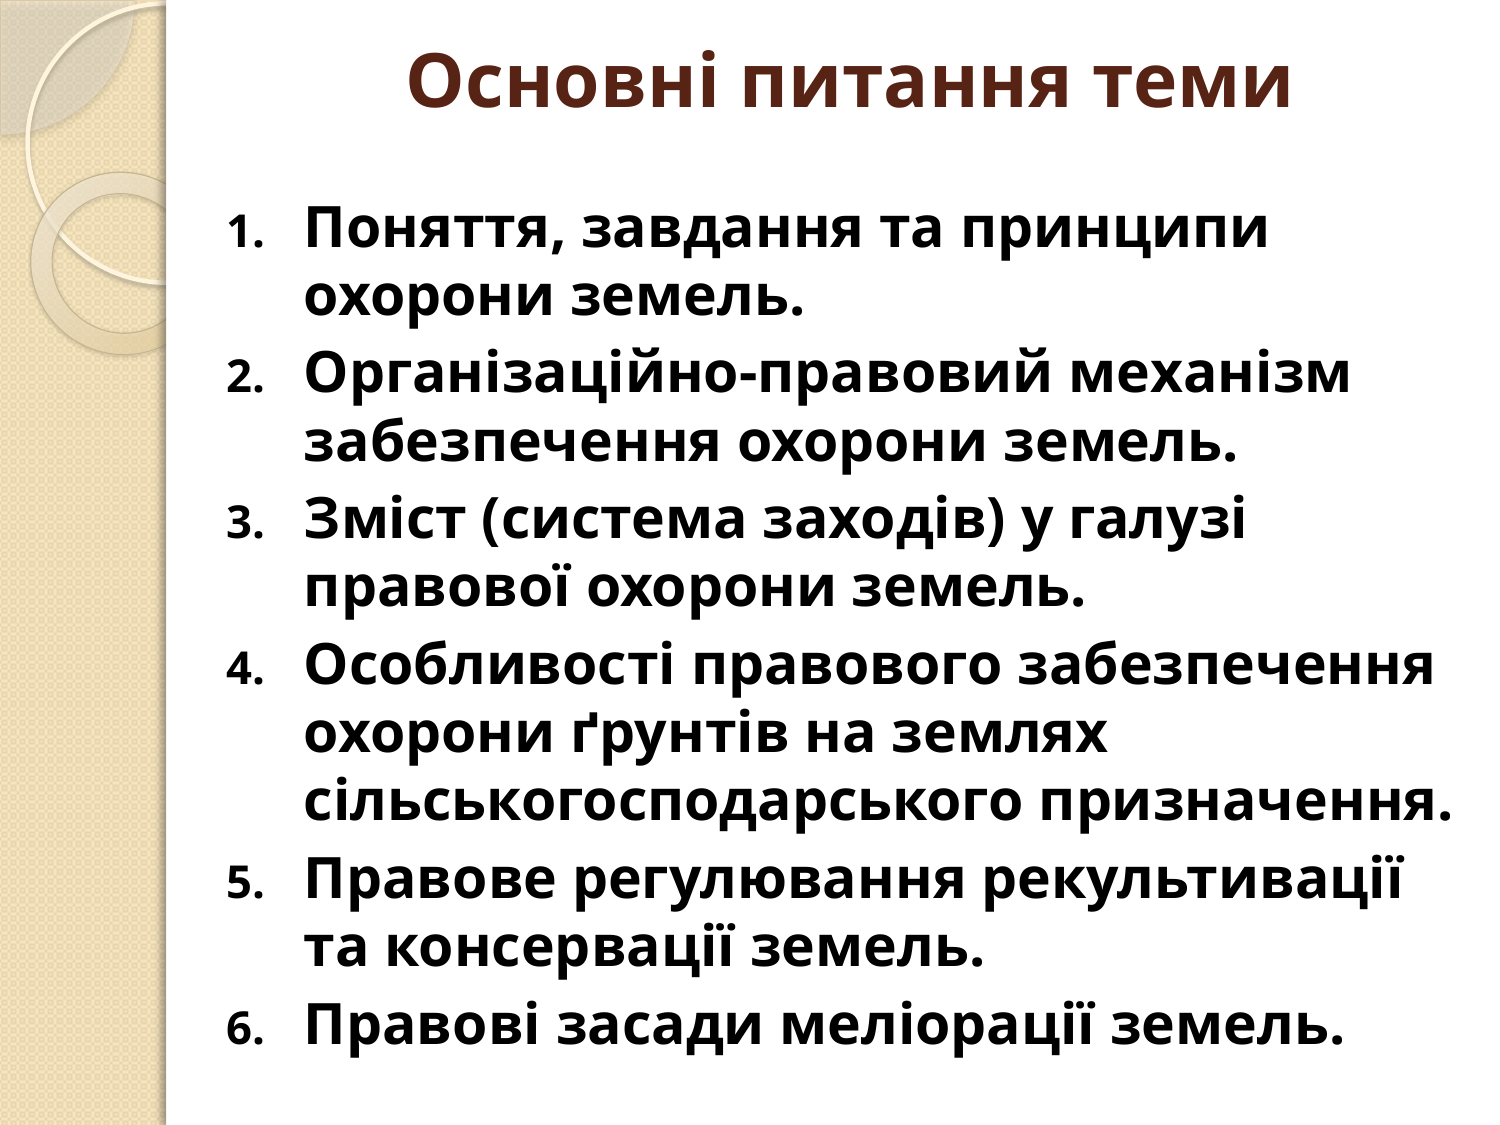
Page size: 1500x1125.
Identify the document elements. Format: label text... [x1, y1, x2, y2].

title Основні питання теми [235, 0, 1466, 159]
list Поняття, завдання та принципи охорони земель. Організаційно-правовий механізм забезпечення охорони земель. Зміст (система заходів) у галузі правової охорони земель. Особливості правового забезпечення охорони ґрунтів на землях сільськогосподарського призначення. Правове регулювання рекультивації та консервації земель. Правові засади меліорації земель. [170, 172, 1471, 1125]
